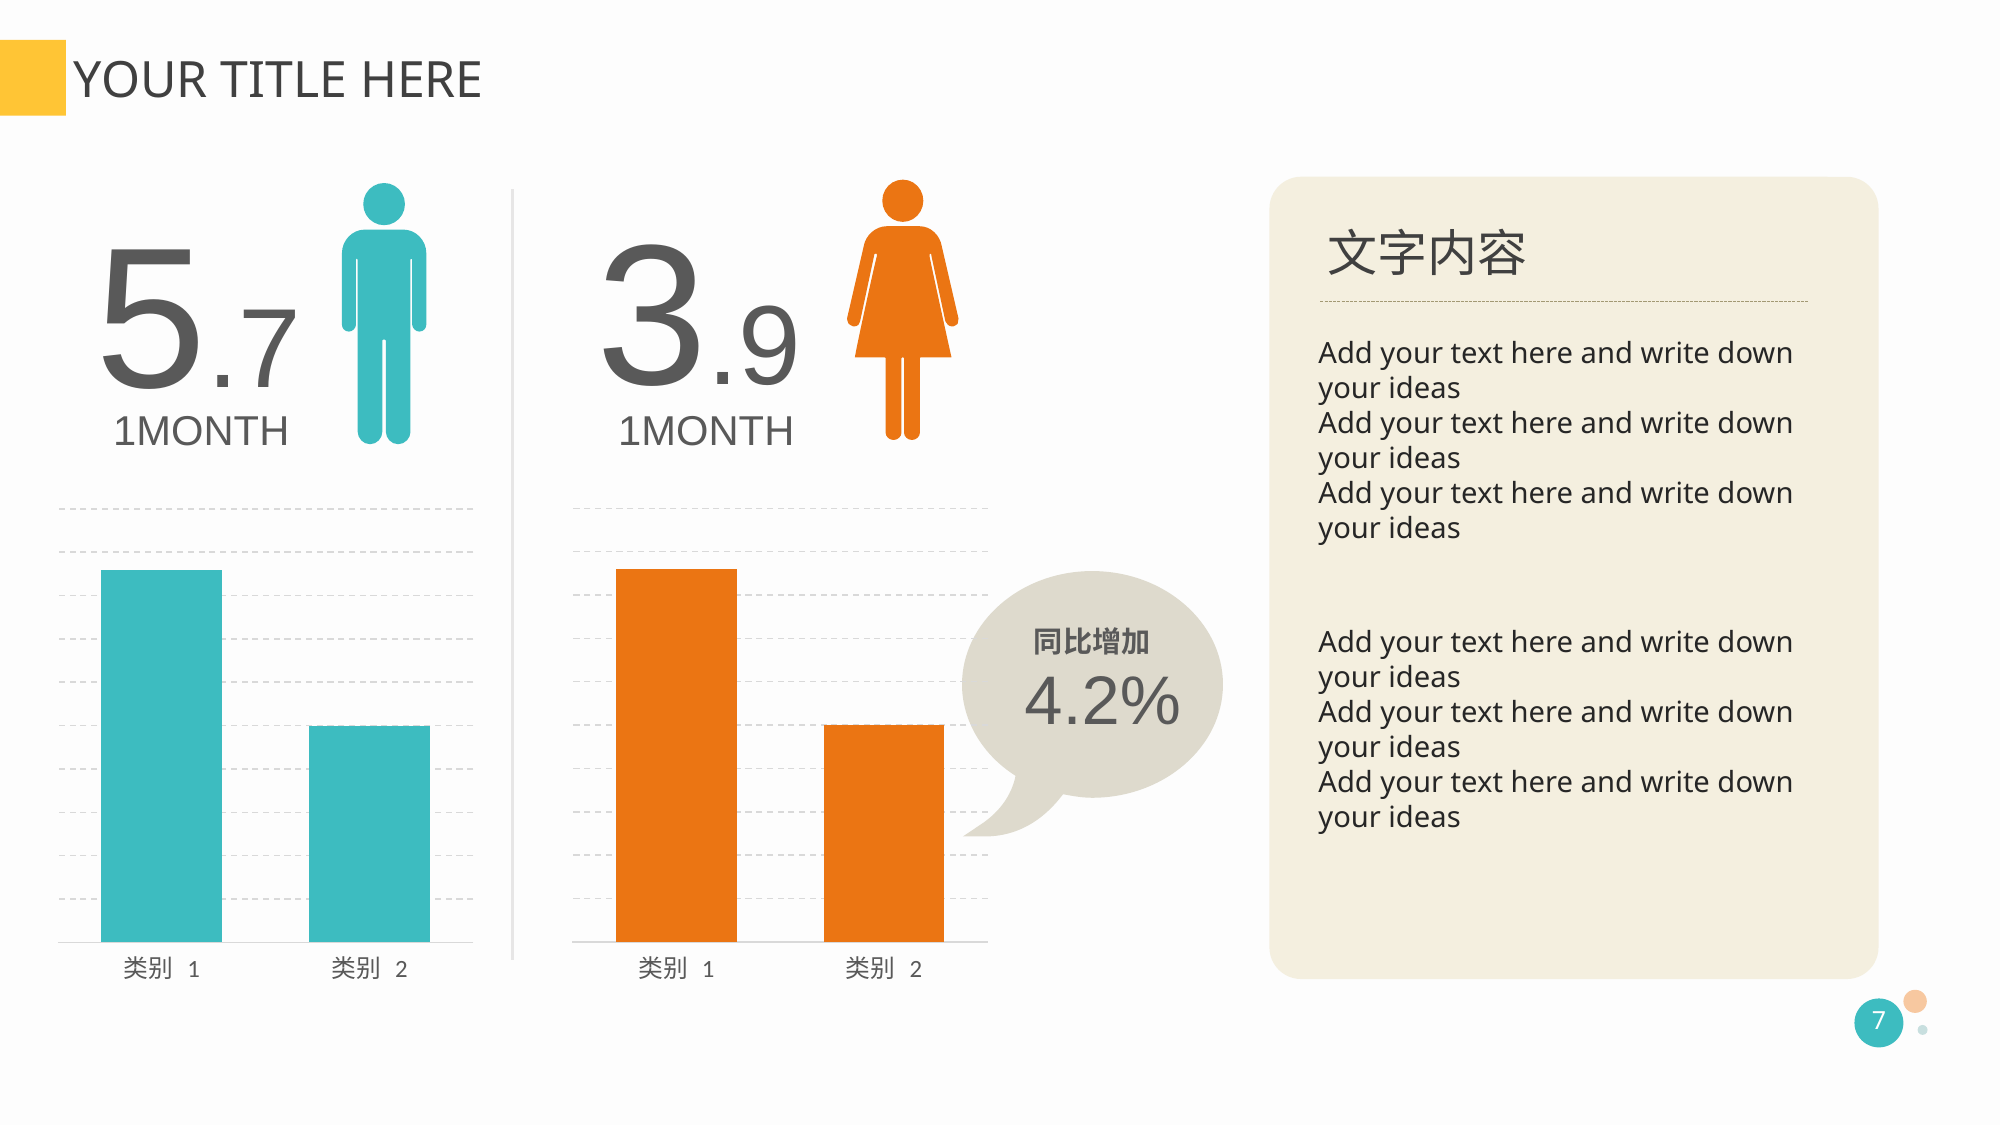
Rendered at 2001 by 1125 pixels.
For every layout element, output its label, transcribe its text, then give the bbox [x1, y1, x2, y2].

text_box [580, 176, 818, 463]
text_box [1268, 175, 1880, 981]
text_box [341, 183, 427, 445]
text_box YOUR TITLE HERE [59, 39, 499, 115]
text_box Add your text here and write down your ideas Add your text here and write down your ideas Add your text here and write down your ideas [1303, 616, 1845, 876]
text_box [0, 39, 67, 117]
text_box 文字内容 [1312, 214, 1543, 289]
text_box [997, 571, 1223, 837]
chart [49, 498, 482, 996]
slide_number 7 [1843, 992, 1915, 1053]
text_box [79, 179, 318, 463]
chart [563, 498, 997, 996]
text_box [846, 179, 959, 440]
text_box Add your text here and write down your ideas Add your text here and write down your ideas Add your text here and write down your ideas [1303, 326, 1845, 587]
